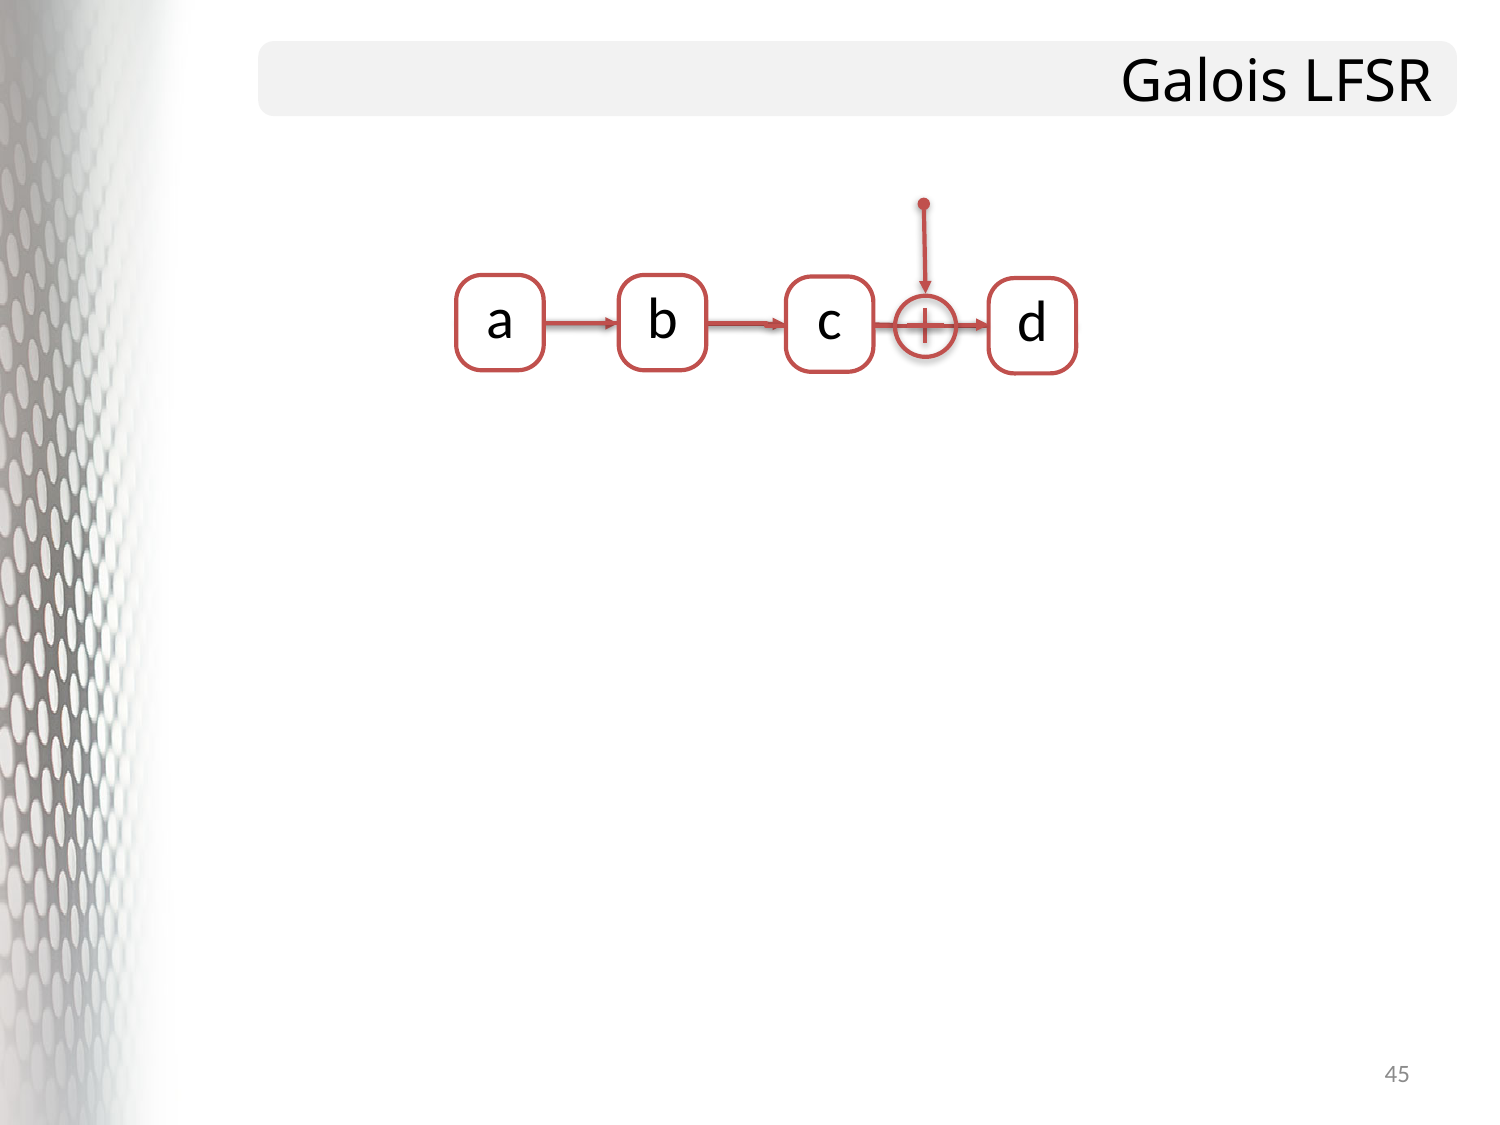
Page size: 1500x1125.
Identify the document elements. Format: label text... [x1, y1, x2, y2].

title Galois LFSR [160, 40, 1449, 117]
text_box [455, 203, 1077, 374]
picture [0, 0, 200, 1125]
slide_number 45 [1074, 1042, 1425, 1103]
